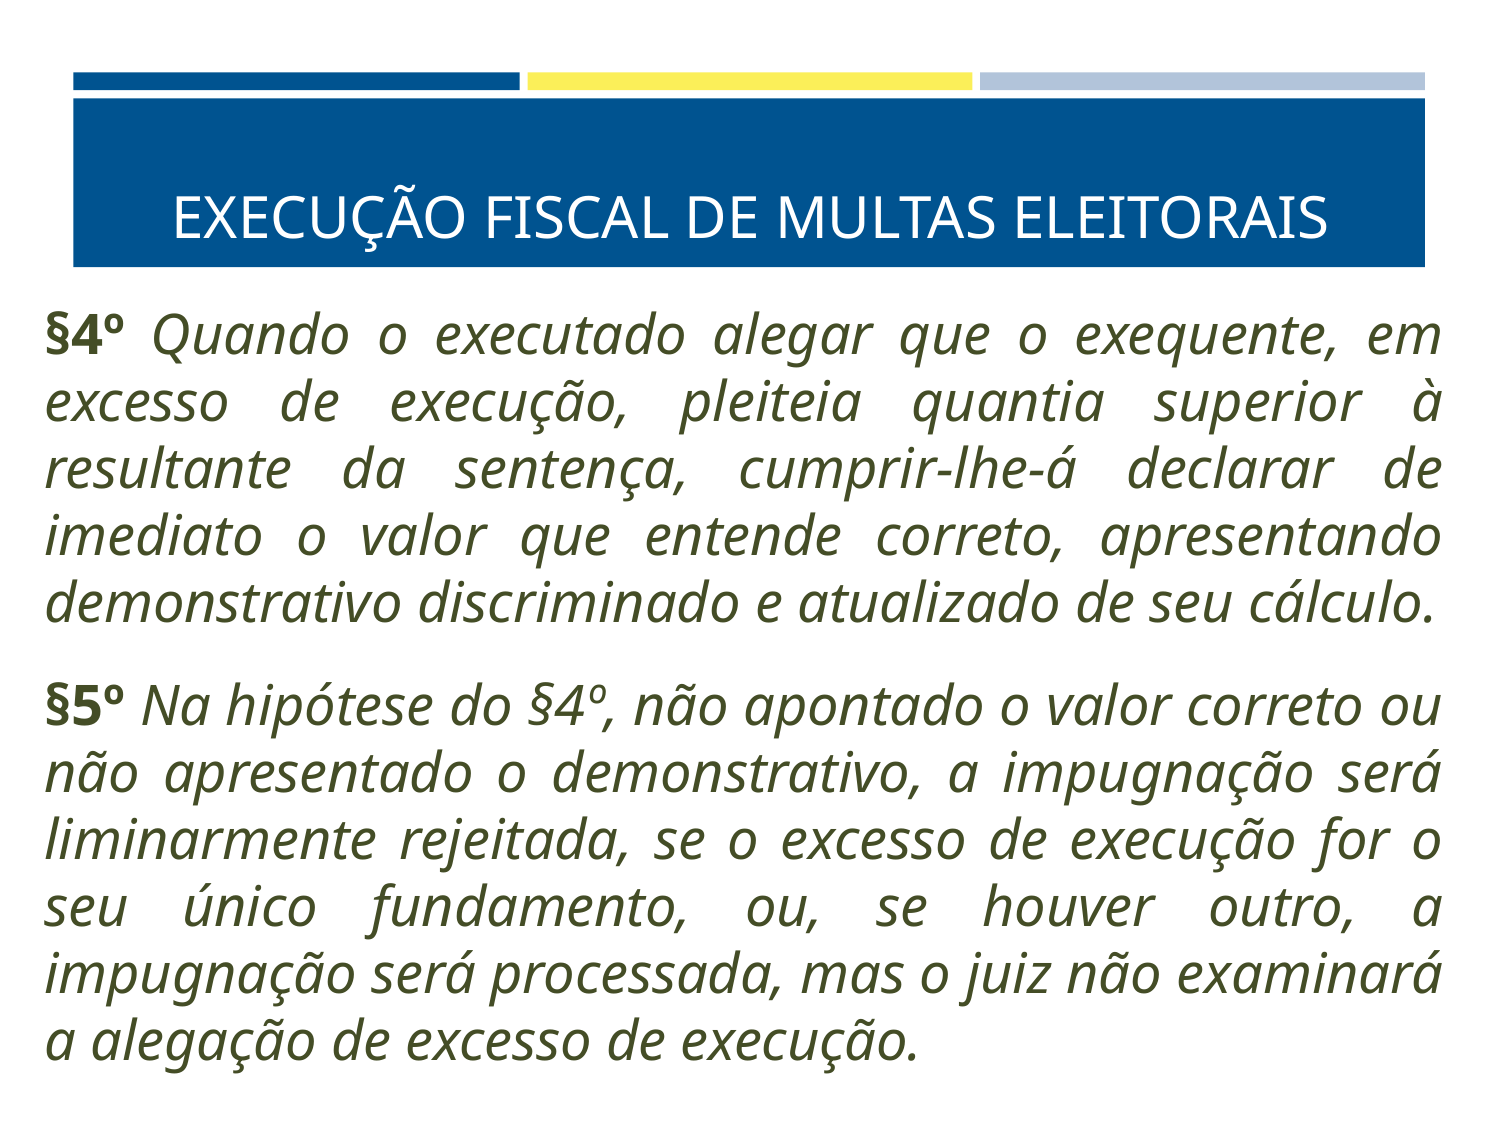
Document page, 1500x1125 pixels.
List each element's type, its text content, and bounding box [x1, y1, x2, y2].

list §4º Quando o executado alegar que o exequente, em excesso de execução, pleiteia quantia superior à resultante da sentença, cumprir-lhe-á declarar de imediato o valor que entende correto, apresentando demonstrativo discriminado e atualizado de seu cálculo. §5º Na hipótese do §4º, não apontado o valor correto ou não apresentado o demonstrativo, a impugnação será liminarmente rejeitada, se o excesso de execução for o seu único fundamento, ou, se houver outro, a impugnação será processada, mas o juiz não examinará a alegação de excesso de execução. [29, 290, 1459, 1094]
title EXECUÇÃO FISCAL DE MULTAS ELEITORAIS [95, 112, 1406, 259]
